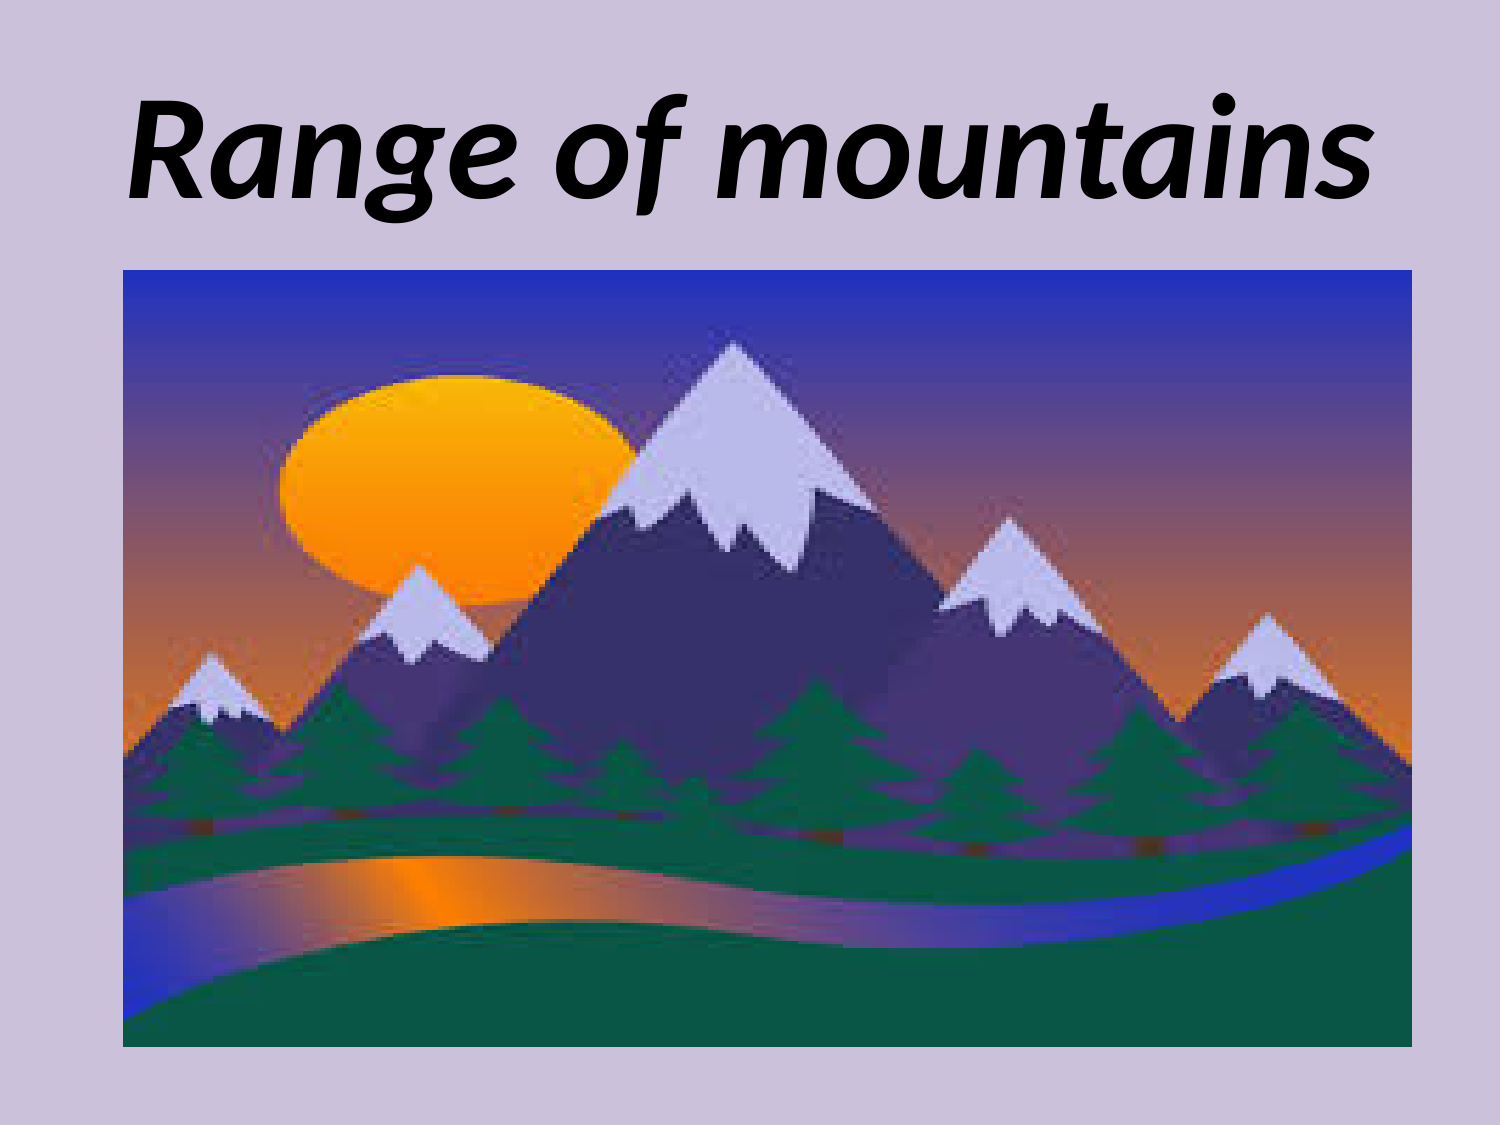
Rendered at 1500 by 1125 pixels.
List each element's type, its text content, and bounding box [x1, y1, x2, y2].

title Range of mountains [75, 45, 1425, 233]
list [123, 270, 1412, 1047]
